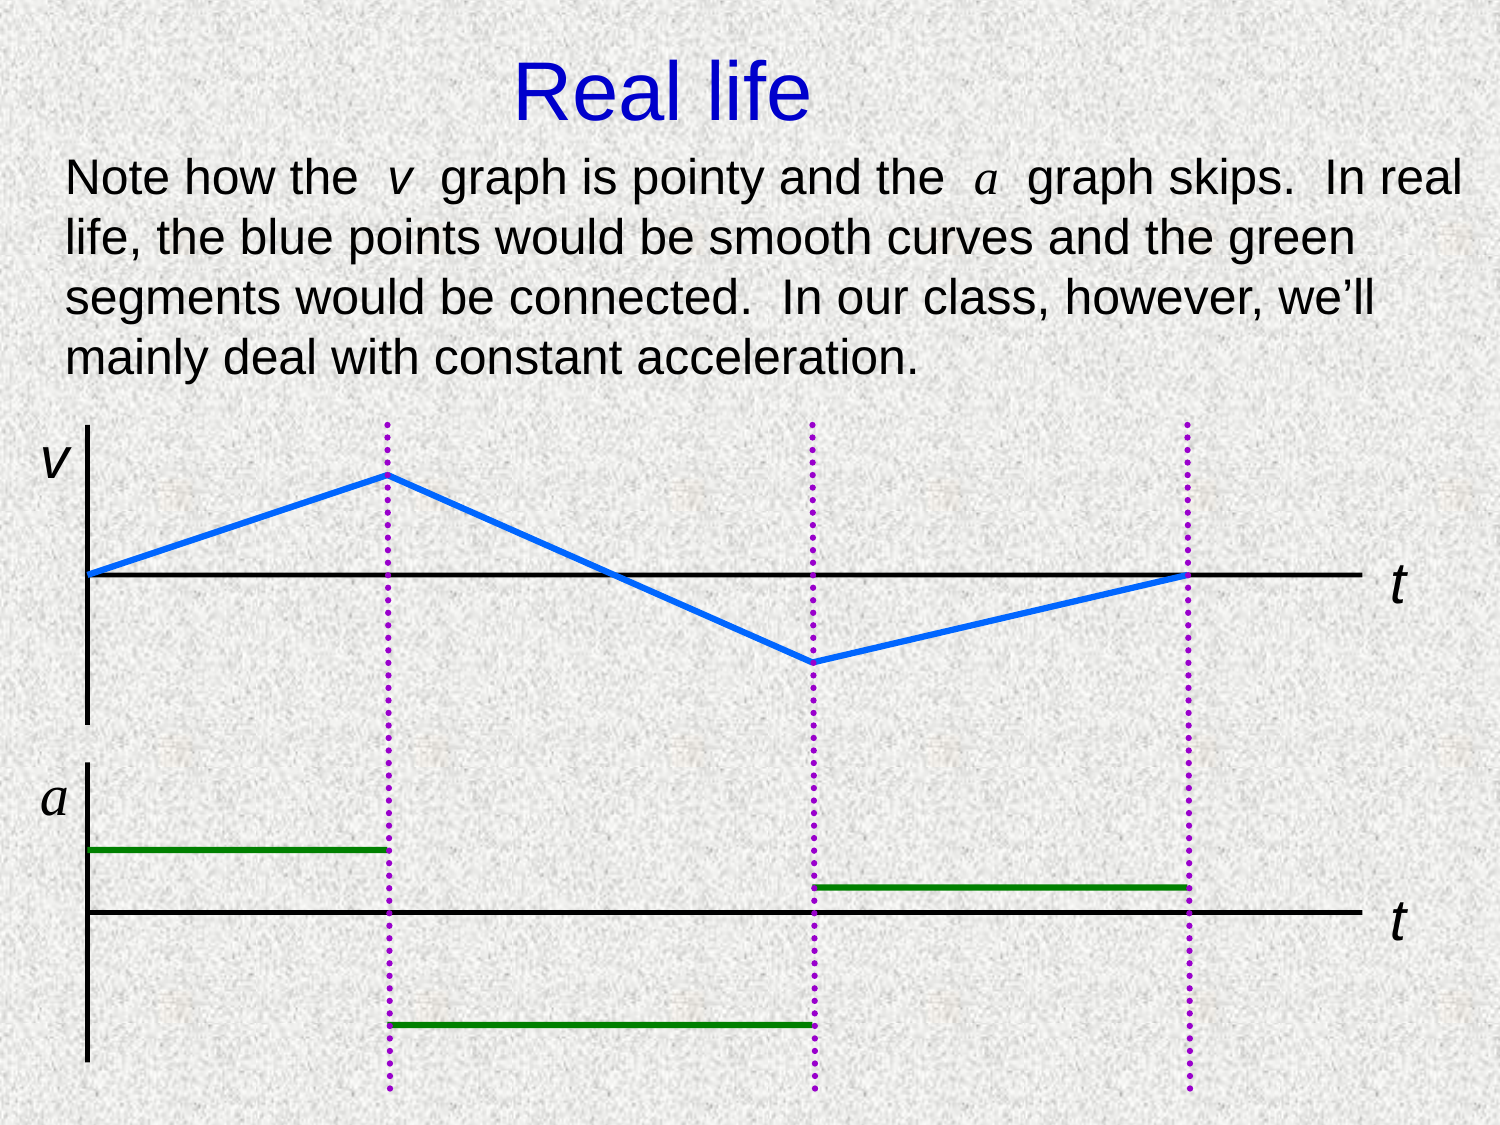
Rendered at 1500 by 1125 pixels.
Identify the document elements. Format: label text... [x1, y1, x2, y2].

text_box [24, 749, 1422, 1063]
picture [0, 0, 1500, 1125]
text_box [24, 412, 1422, 726]
title Real life [462, 24, 863, 137]
text_box Note how the v graph is pointy and the a graph skips. In real life, the blue points would be smooth curves and the green segments would be connected. In our class, however, we’ll mainly deal with constant acceleration. [50, 137, 1500, 393]
